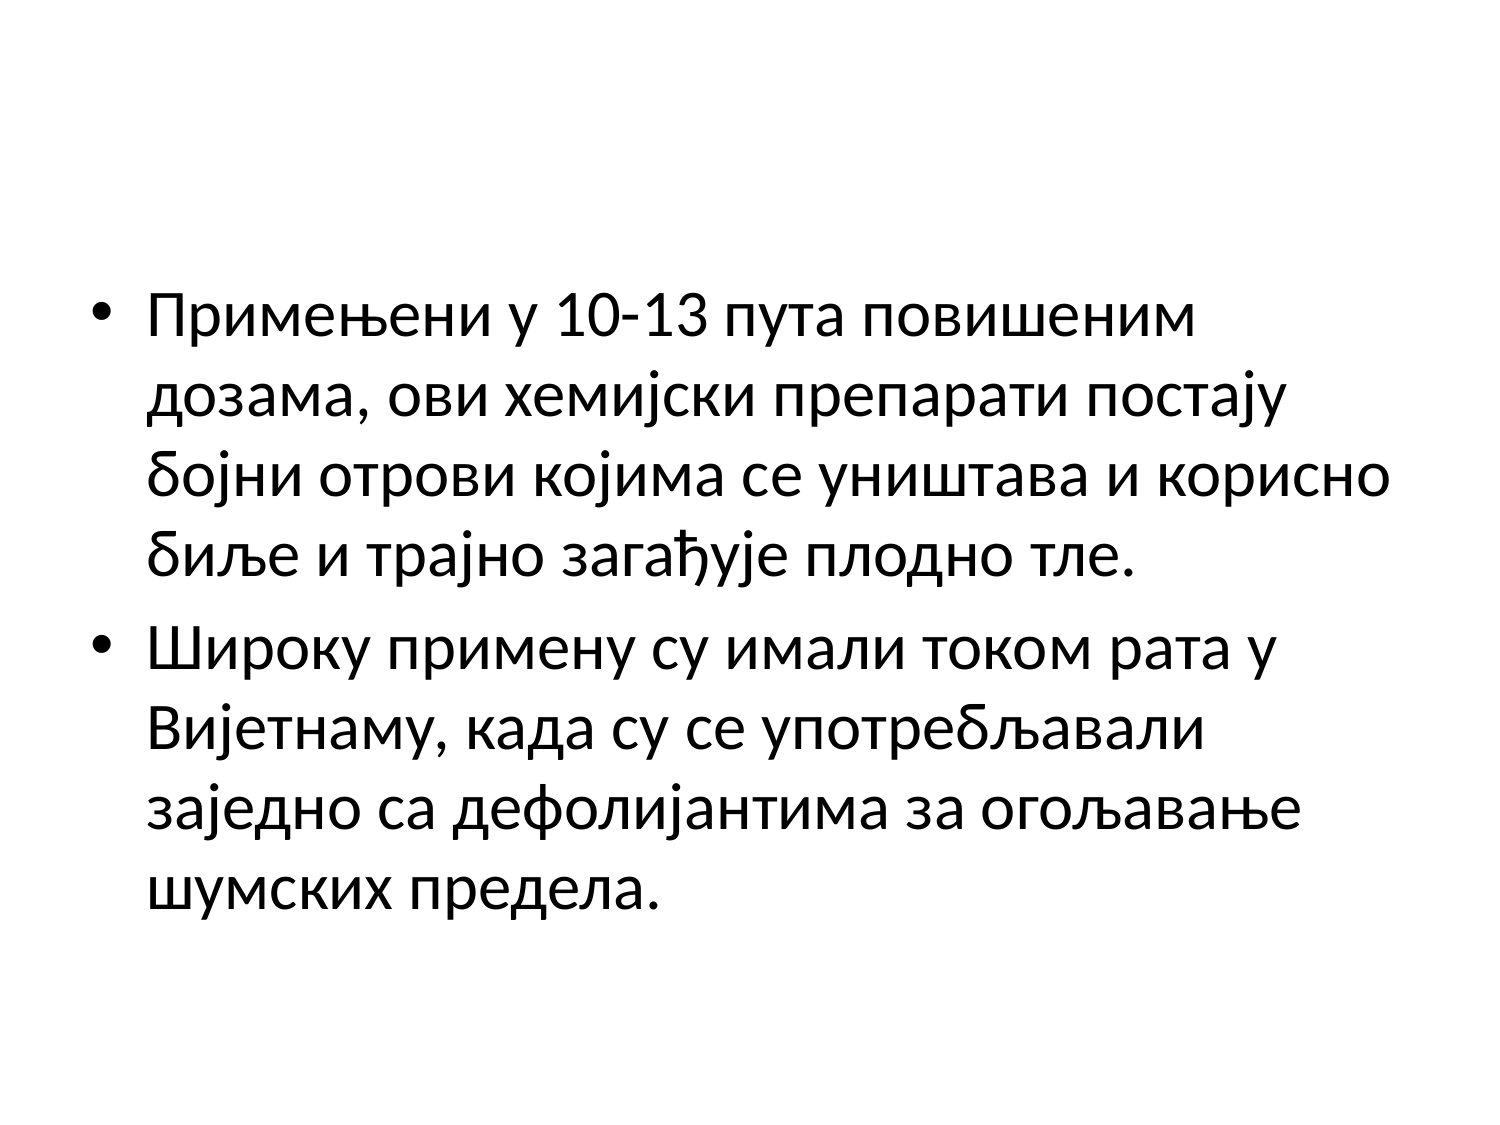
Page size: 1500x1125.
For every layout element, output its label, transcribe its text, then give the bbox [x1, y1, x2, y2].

list Примењени у 10-13 пута повишеним дозама, ови хемијски препарати постају бојни отрови којима се уништава и корисно биље и трајно загађује плодно тле. Широку примену су имали током рата у Вијетнаму, када су се употребљавали заједно са дефолијантима за огољавање шумских предела. [75, 262, 1425, 1005]
